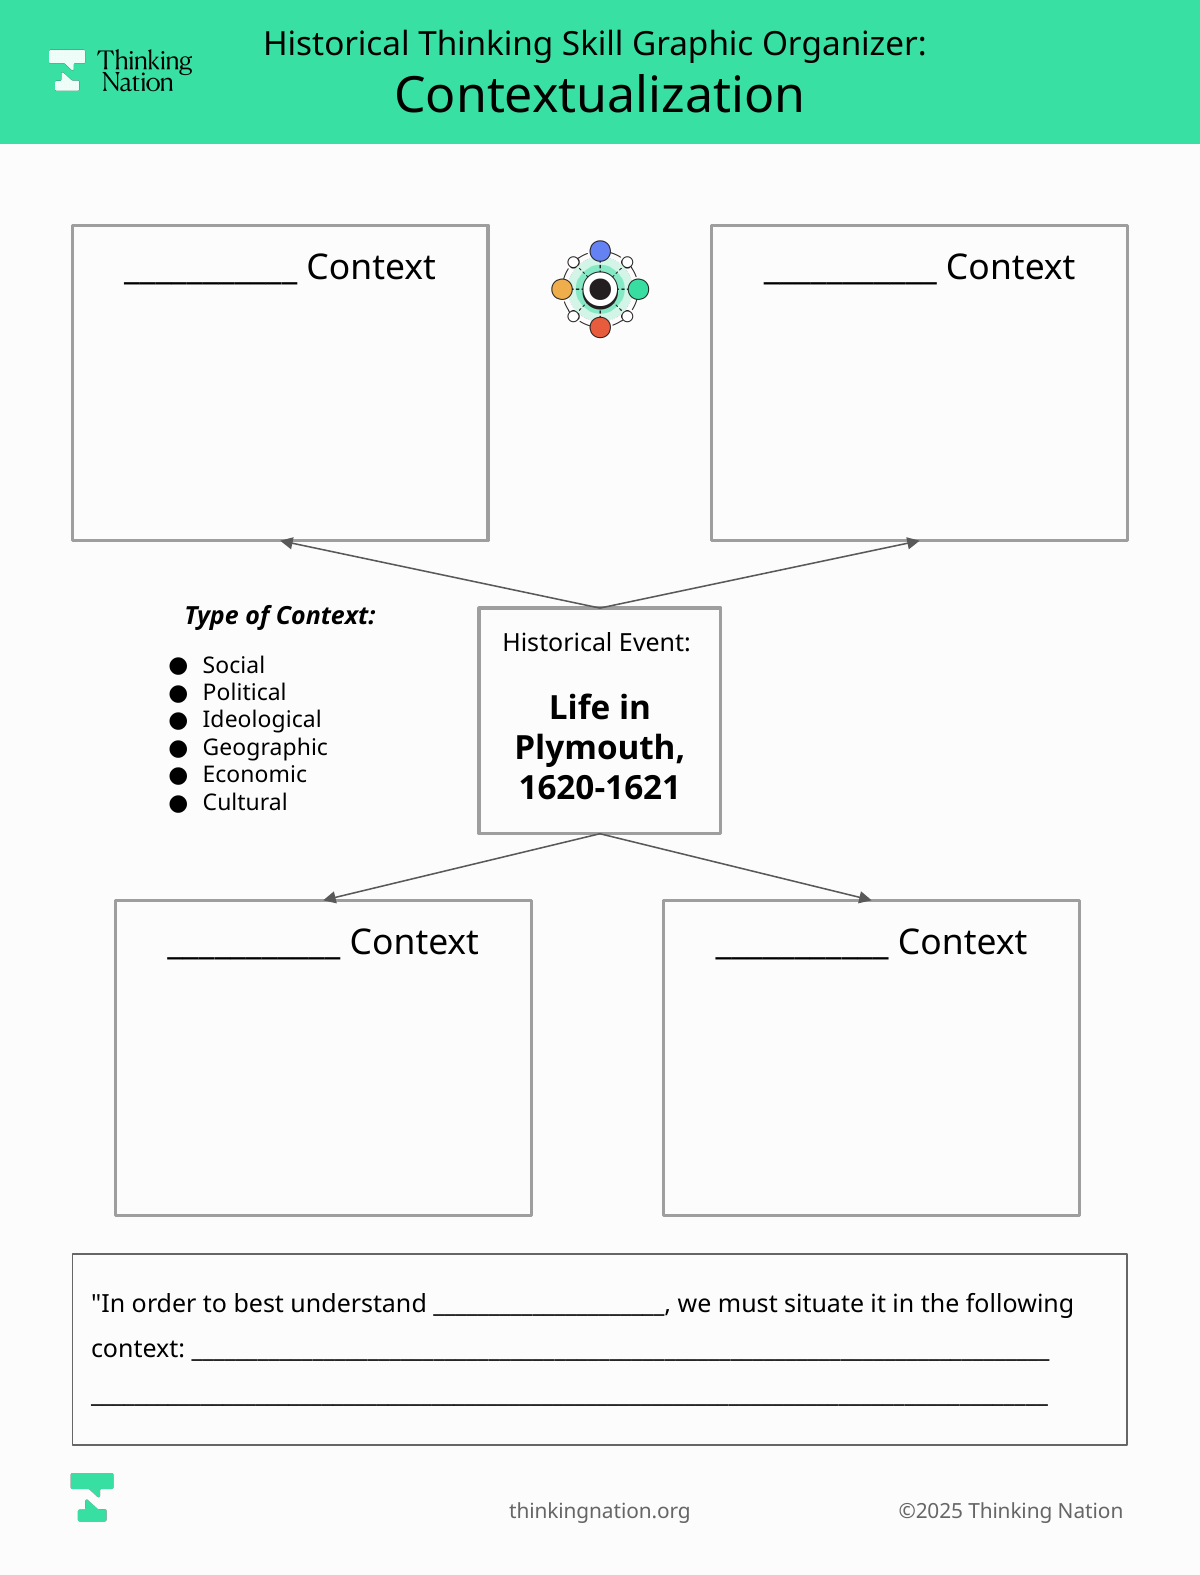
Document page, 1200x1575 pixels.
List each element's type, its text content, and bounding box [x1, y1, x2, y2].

text_box Historical Event: Life in Plymouth, 1620-1621 [478, 618, 721, 832]
text_box Type of Context: Social Political Ideological Geographic Economic Cultural [138, 580, 423, 834]
picture [536, 224, 664, 353]
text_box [279, 540, 598, 609]
text_box ___________ Context [663, 900, 1080, 1216]
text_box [599, 540, 920, 609]
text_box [599, 833, 872, 901]
text_box Historical Thinking Skill Graphic Organizer: Contextualization [0, 0, 1200, 144]
text_box "In order to best understand _____________________, we must situate it in the following context: ______________________________________________________________________________ _______________________________________________________________________________________ [72, 1253, 1127, 1446]
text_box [323, 833, 598, 901]
picture [33, 35, 197, 104]
picture [58, 1463, 126, 1531]
text_box ___________ Context [711, 225, 1128, 541]
text_box ©2025 Thinking Nation [854, 1483, 1139, 1532]
text_box thinkingnation.org [457, 1483, 742, 1532]
text_box ___________ Context [115, 900, 532, 1216]
text_box ___________ Context [72, 225, 489, 541]
